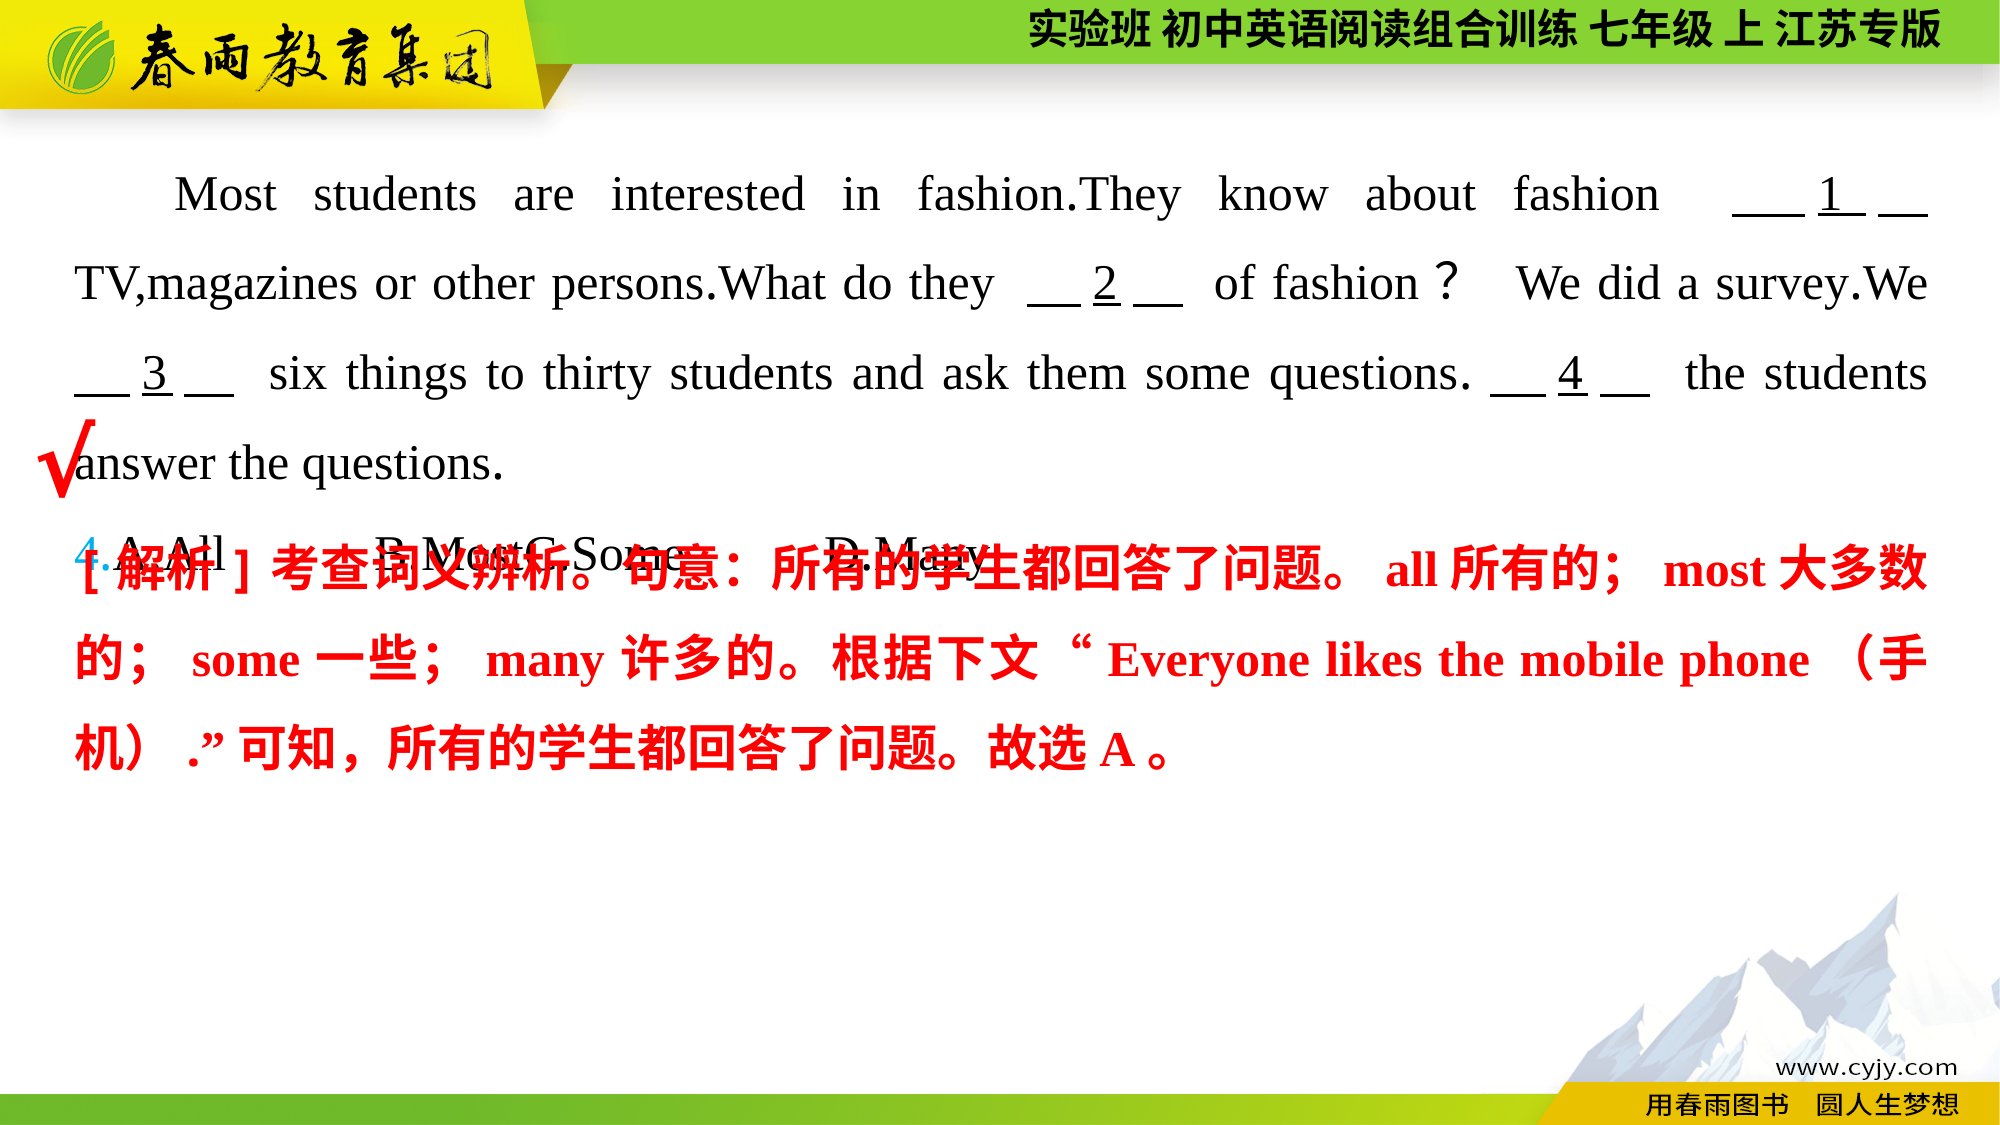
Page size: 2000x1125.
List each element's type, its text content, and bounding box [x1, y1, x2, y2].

list Most students are interested in fashion.They know about fashion 1 TV,magazines or other persons.What do they 2 of fashion？ We did a survey.We 3 six things to thirty students and ask them some questions. 4 the students answer the questions. 4.A.All B.Most C.Some D.Many [59, 122, 1944, 498]
text_box [解析]考查词义辨析。句意：所有的学生都回答了问题。all所有的；most大多数的；some一些；many许多的。根据下文“Everyone likes the mobile phone（手机）.”可知，所有的学生都回答了问题。故选A。 [59, 498, 1944, 784]
text_box √ [19, 397, 59, 522]
picture [0, 0, 2000, 1125]
